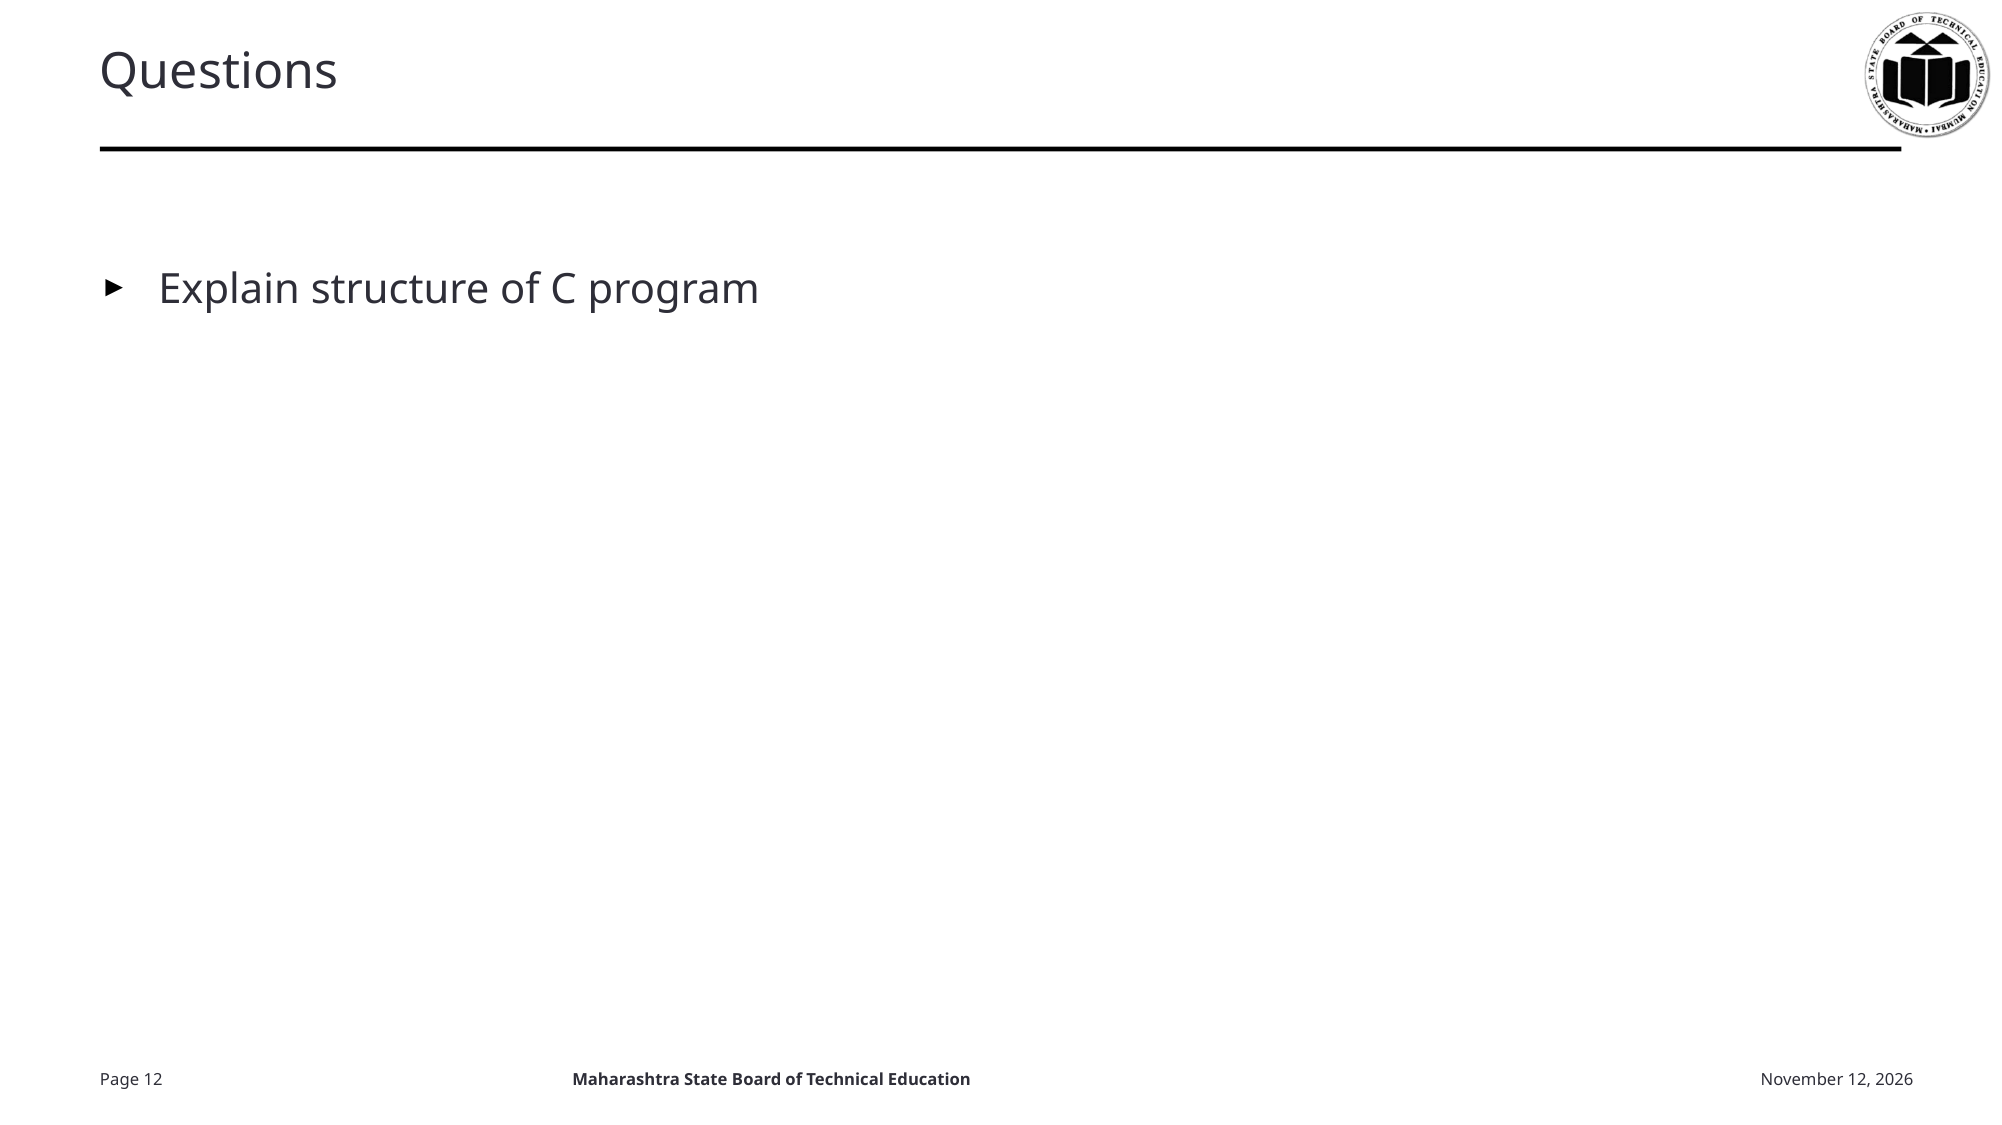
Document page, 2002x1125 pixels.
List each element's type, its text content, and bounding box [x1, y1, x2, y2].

picture [1852, 0, 2001, 149]
list Explain structure of C program [99, 186, 1901, 999]
title Questions [99, 48, 1901, 145]
